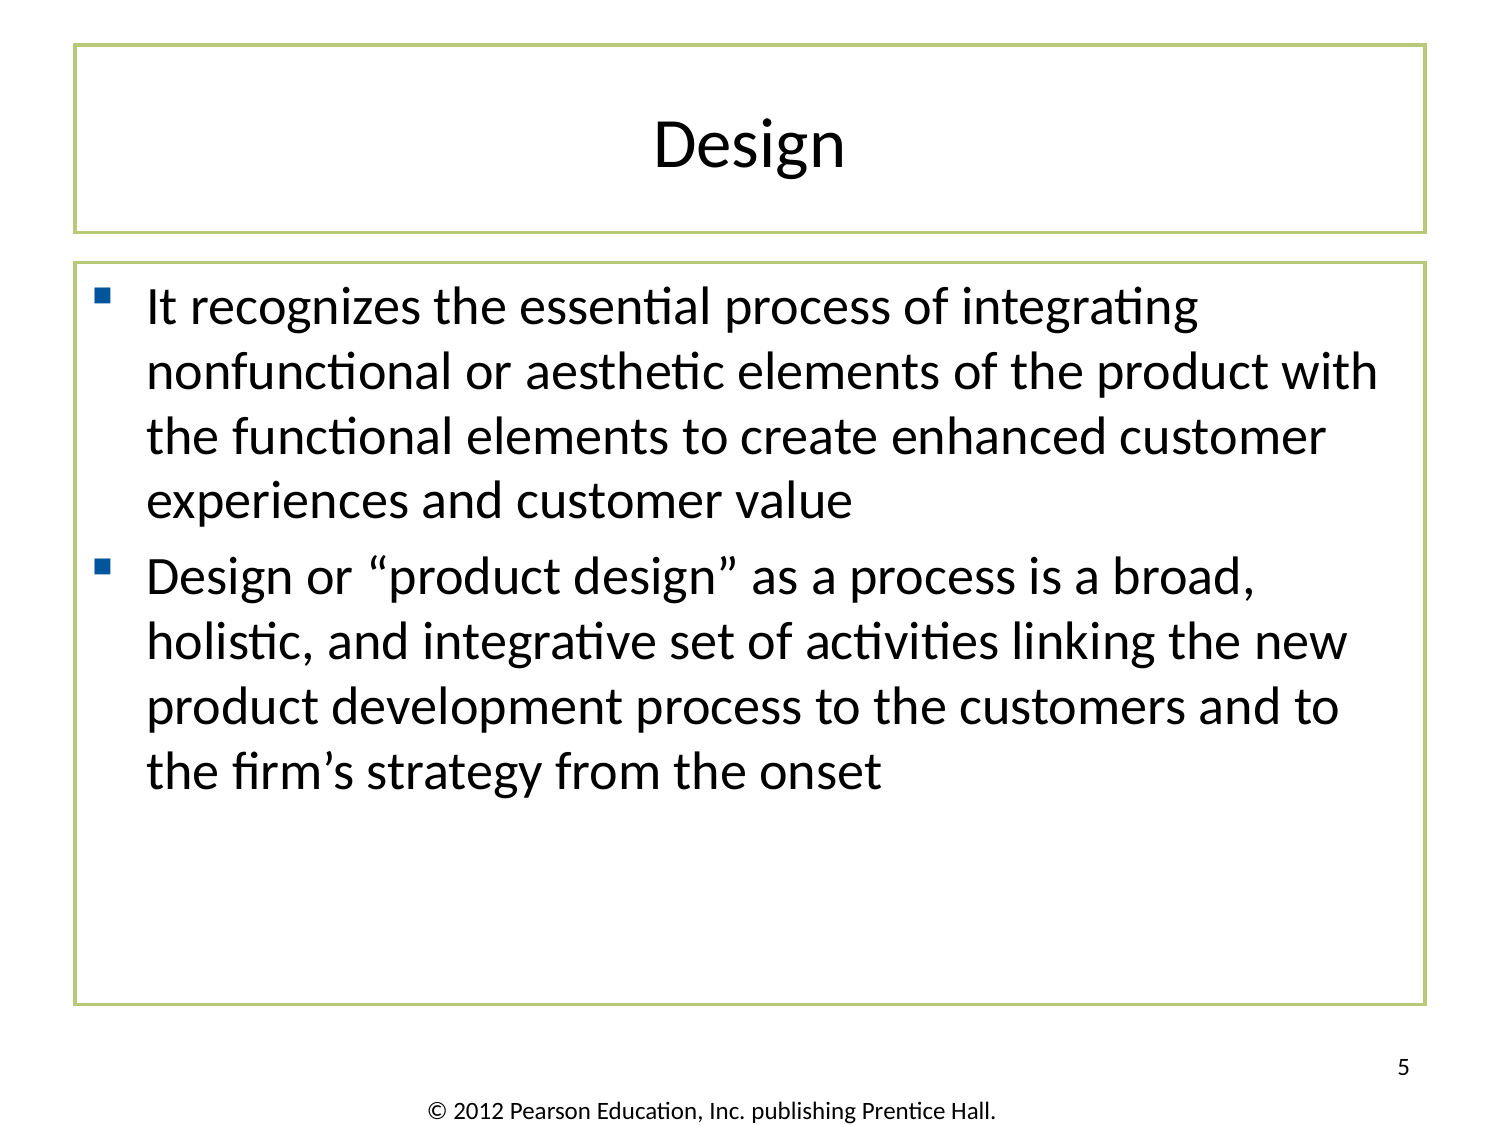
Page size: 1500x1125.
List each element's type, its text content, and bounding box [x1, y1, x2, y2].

list It recognizes the essential process of integrating nonfunctional or aesthetic elements of the product with the functional elements to create enhanced customer experiences and customer value Design or “product design” as a process is a broad, holistic, and integrative set of activities linking the new product development process to the customers and to the firm’s strategy from the onset [73, 261, 1427, 1006]
title Design [73, 43, 1427, 234]
slide_number 5 [1074, 1042, 1425, 1103]
